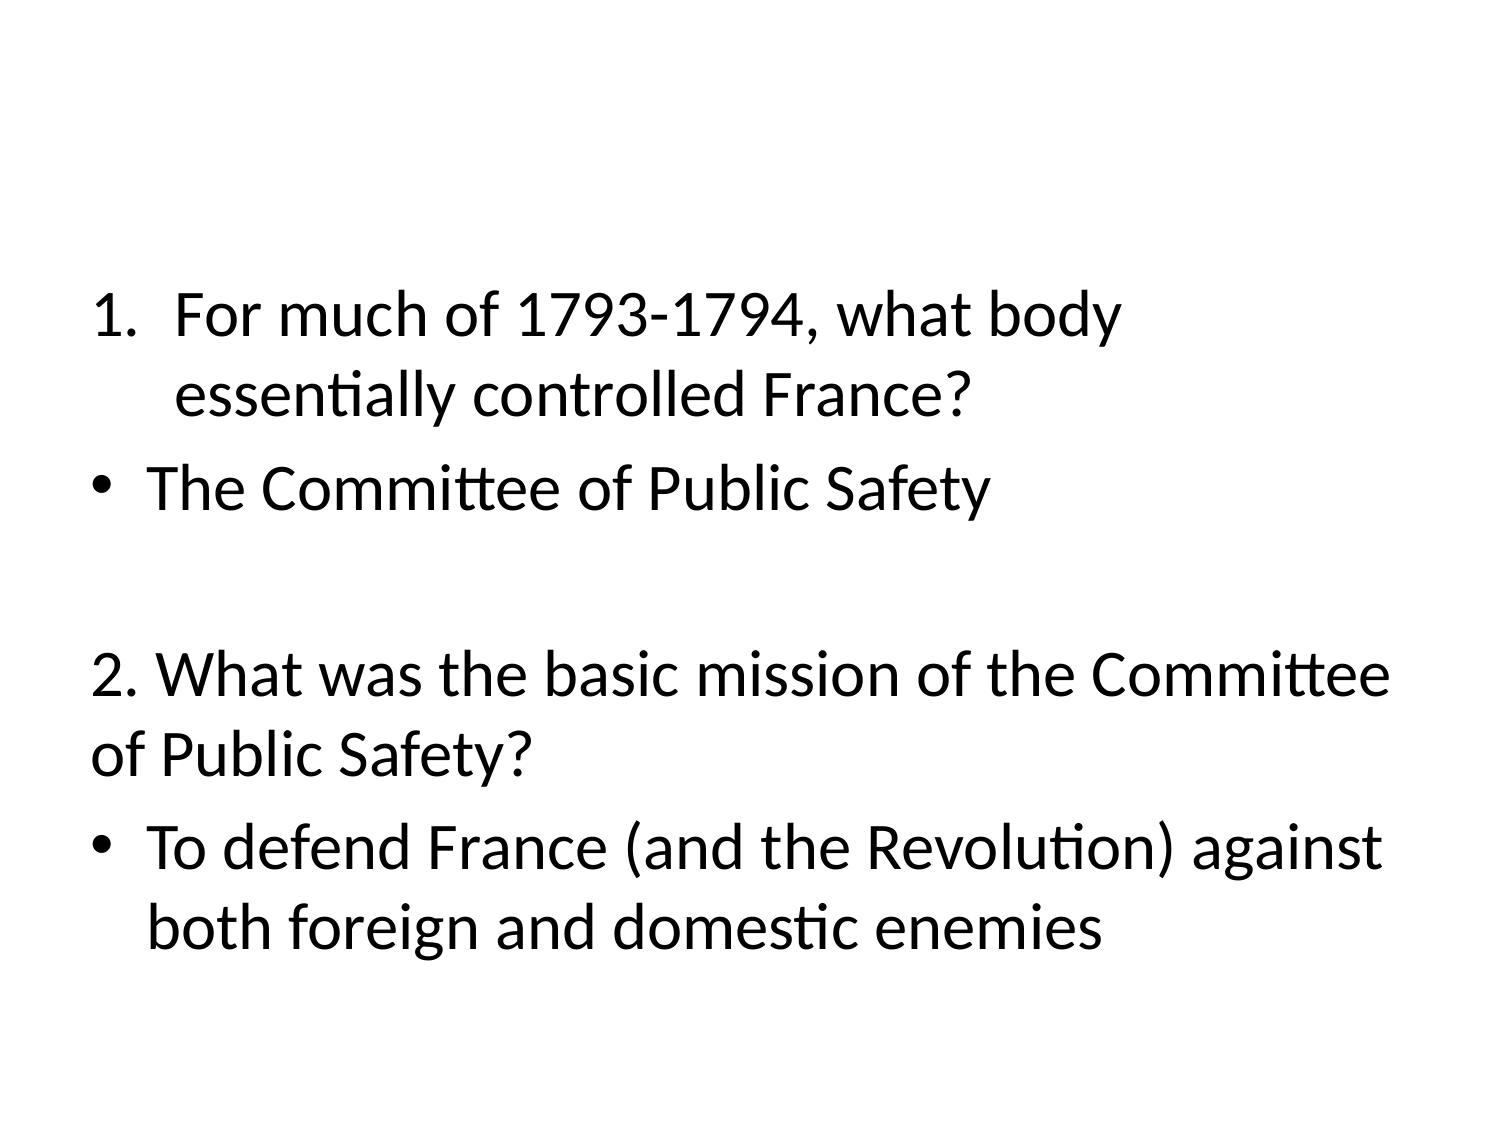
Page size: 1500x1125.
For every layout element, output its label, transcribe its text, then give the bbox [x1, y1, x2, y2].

list For much of 1793-1794, what body essentially controlled France? The Committee of Public Safety 2. What was the basic mission of the Committee of Public Safety? To defend France (and the Revolution) against both foreign and domestic enemies [75, 262, 1425, 1005]
